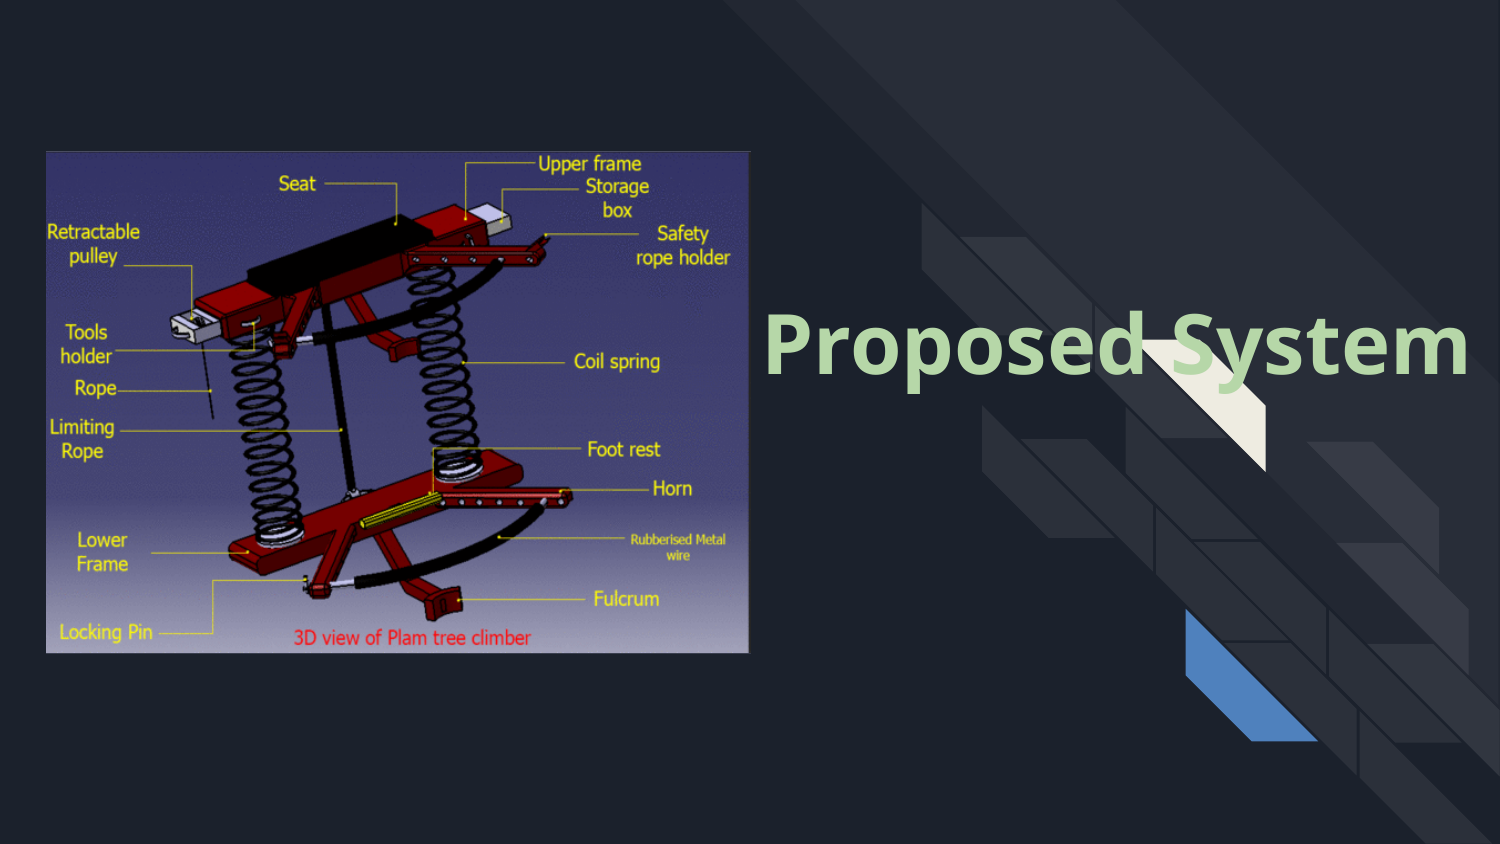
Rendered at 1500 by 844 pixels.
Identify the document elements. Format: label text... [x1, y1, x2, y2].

picture [46, 109, 751, 697]
text_box Proposed System [755, 246, 1500, 436]
